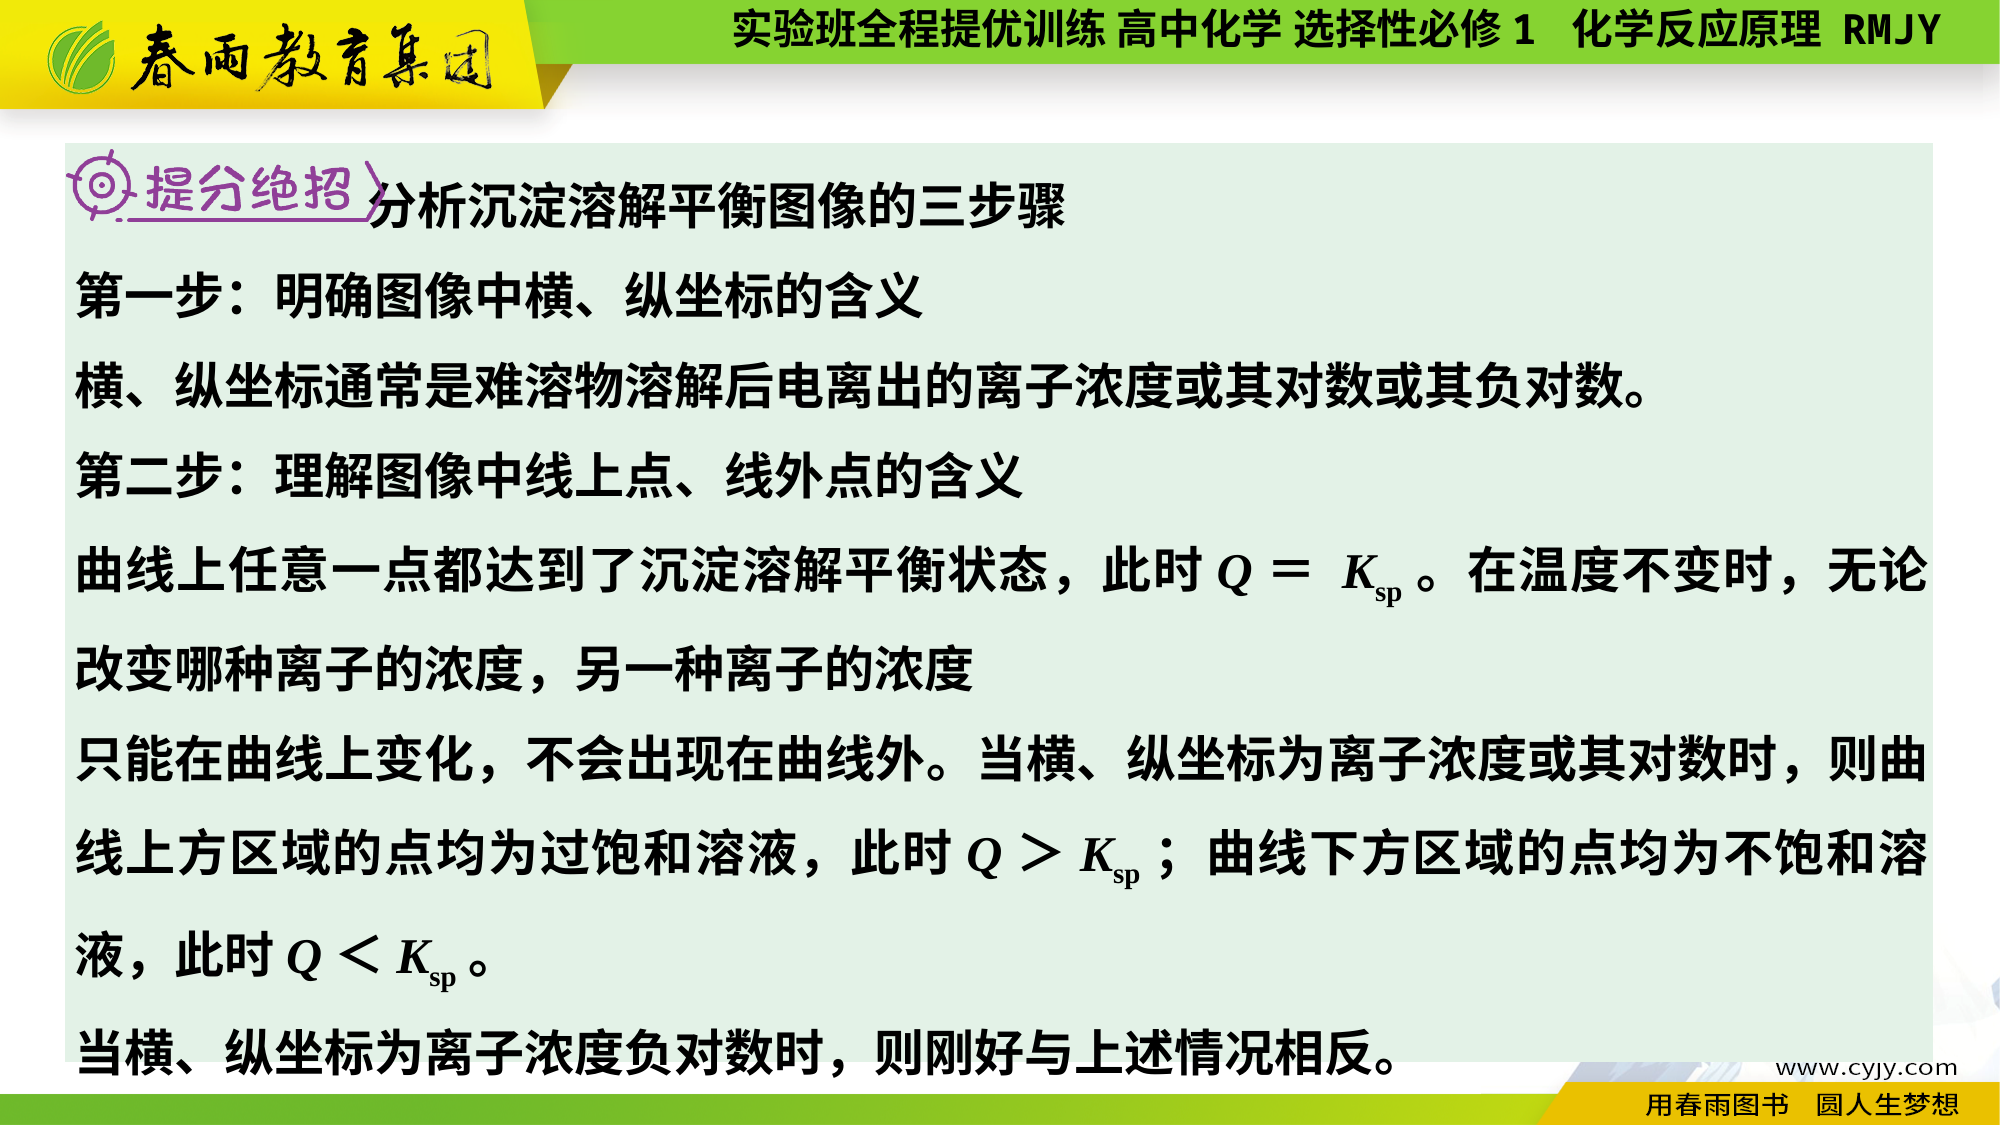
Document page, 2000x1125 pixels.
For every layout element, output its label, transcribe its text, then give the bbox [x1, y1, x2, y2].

list 分析沉淀溶解平衡图像的三步骤 第一步：明确图像中横、纵坐标的含义 横、纵坐标通常是难溶物溶解后电离出的离子浓度或其对数或其负对数。 第二步：理解图像中线上点、线外点的含义 曲线上任意一点都达到了沉淀溶解平衡状态，此时Q＝ Ksp。在温度不变时，无论改变哪种离子的浓度，另一种离子的浓度 只能在曲线上变化，不会出现在曲线外。当横、纵坐标为离子浓度或其对数时，则曲线上方区域的点均为过饱和溶液，此时Q＞Ksp；曲线下方区域的点均为不饱和溶液，此时Q＜Ksp。 当横、纵坐标为离子浓度负对数时，则刚好与上述情况相反。 [59, 137, 1944, 1050]
picture [0, 0, 2000, 1125]
